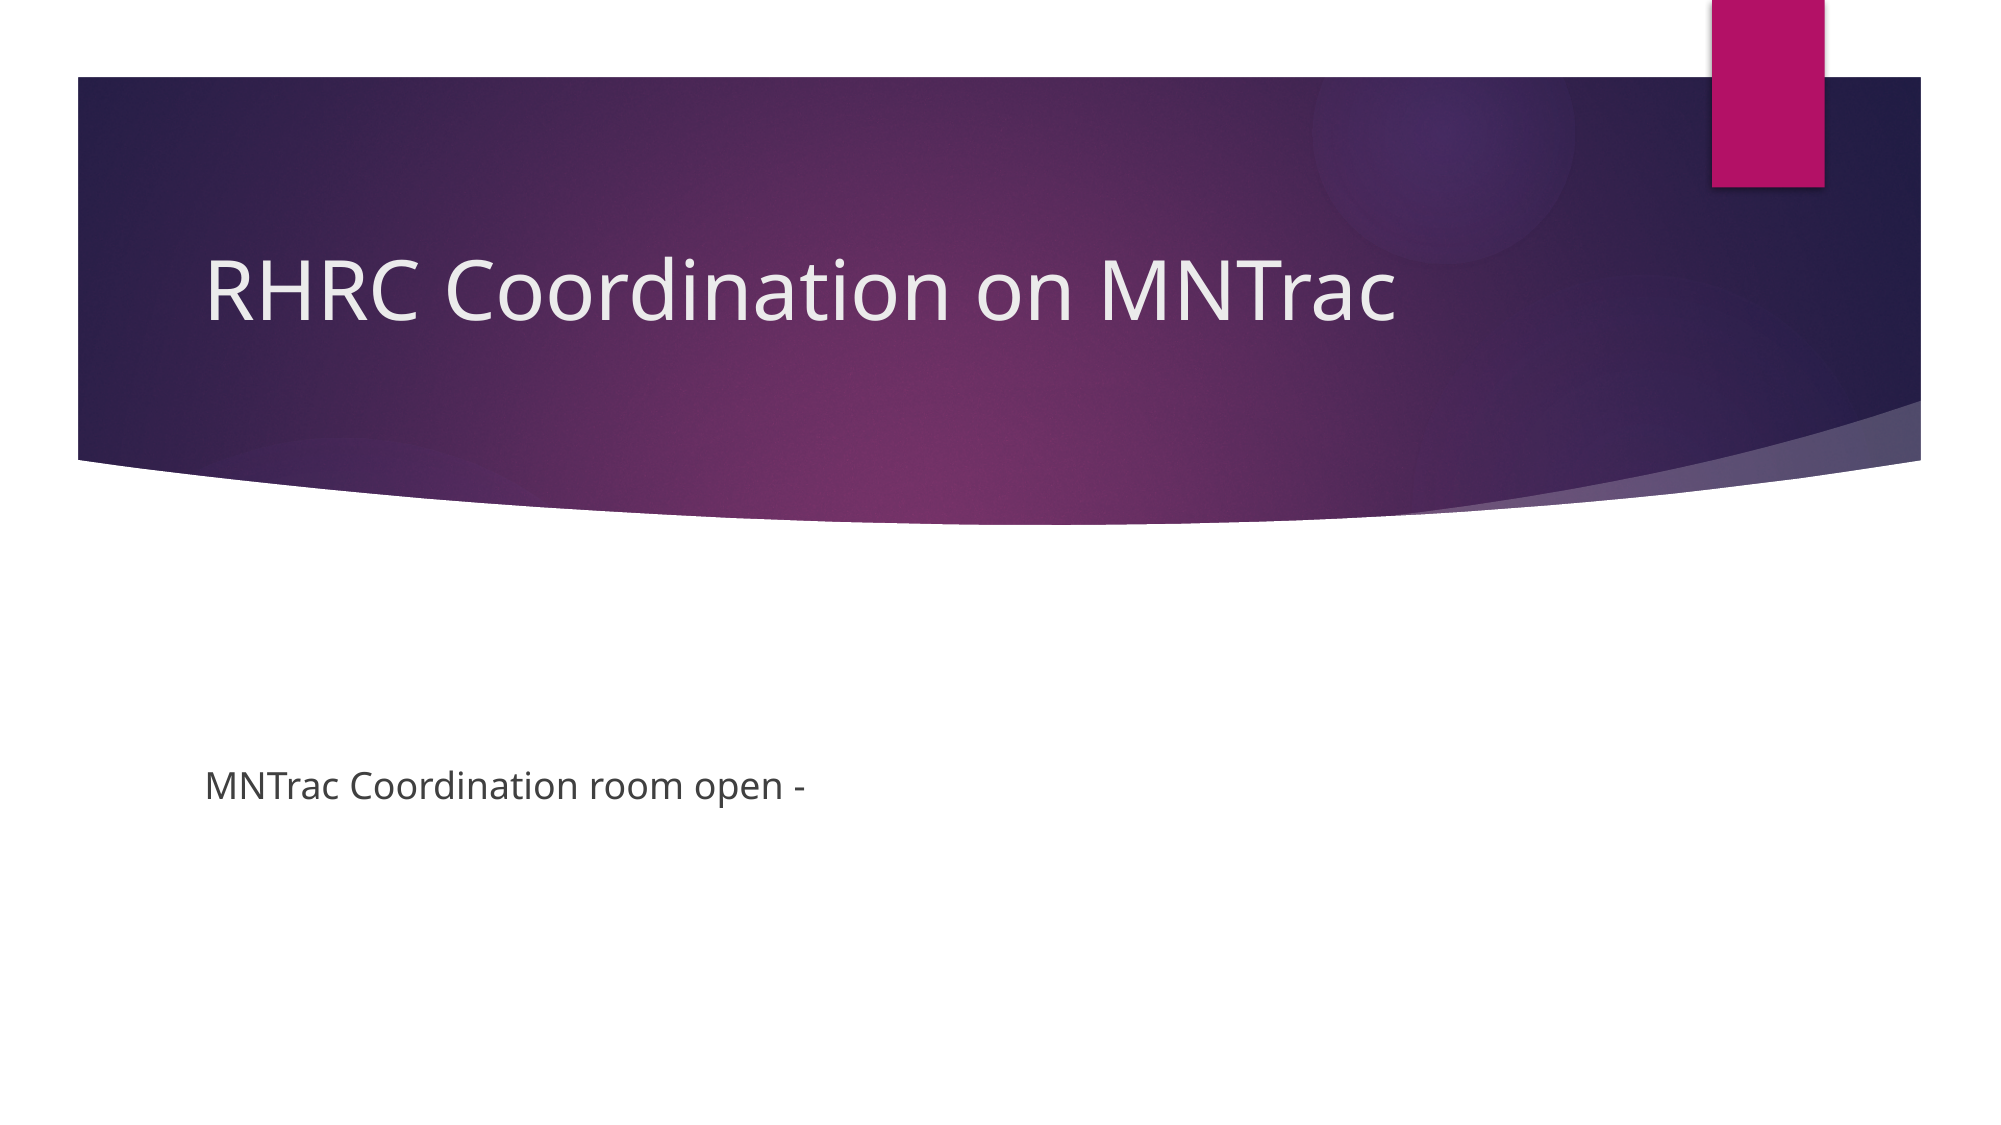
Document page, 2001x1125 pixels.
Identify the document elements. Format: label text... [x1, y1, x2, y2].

list MNTrac Coordination room open - [189, 581, 1638, 988]
title RHRC Coordination on MNTrac [188, 174, 1638, 400]
